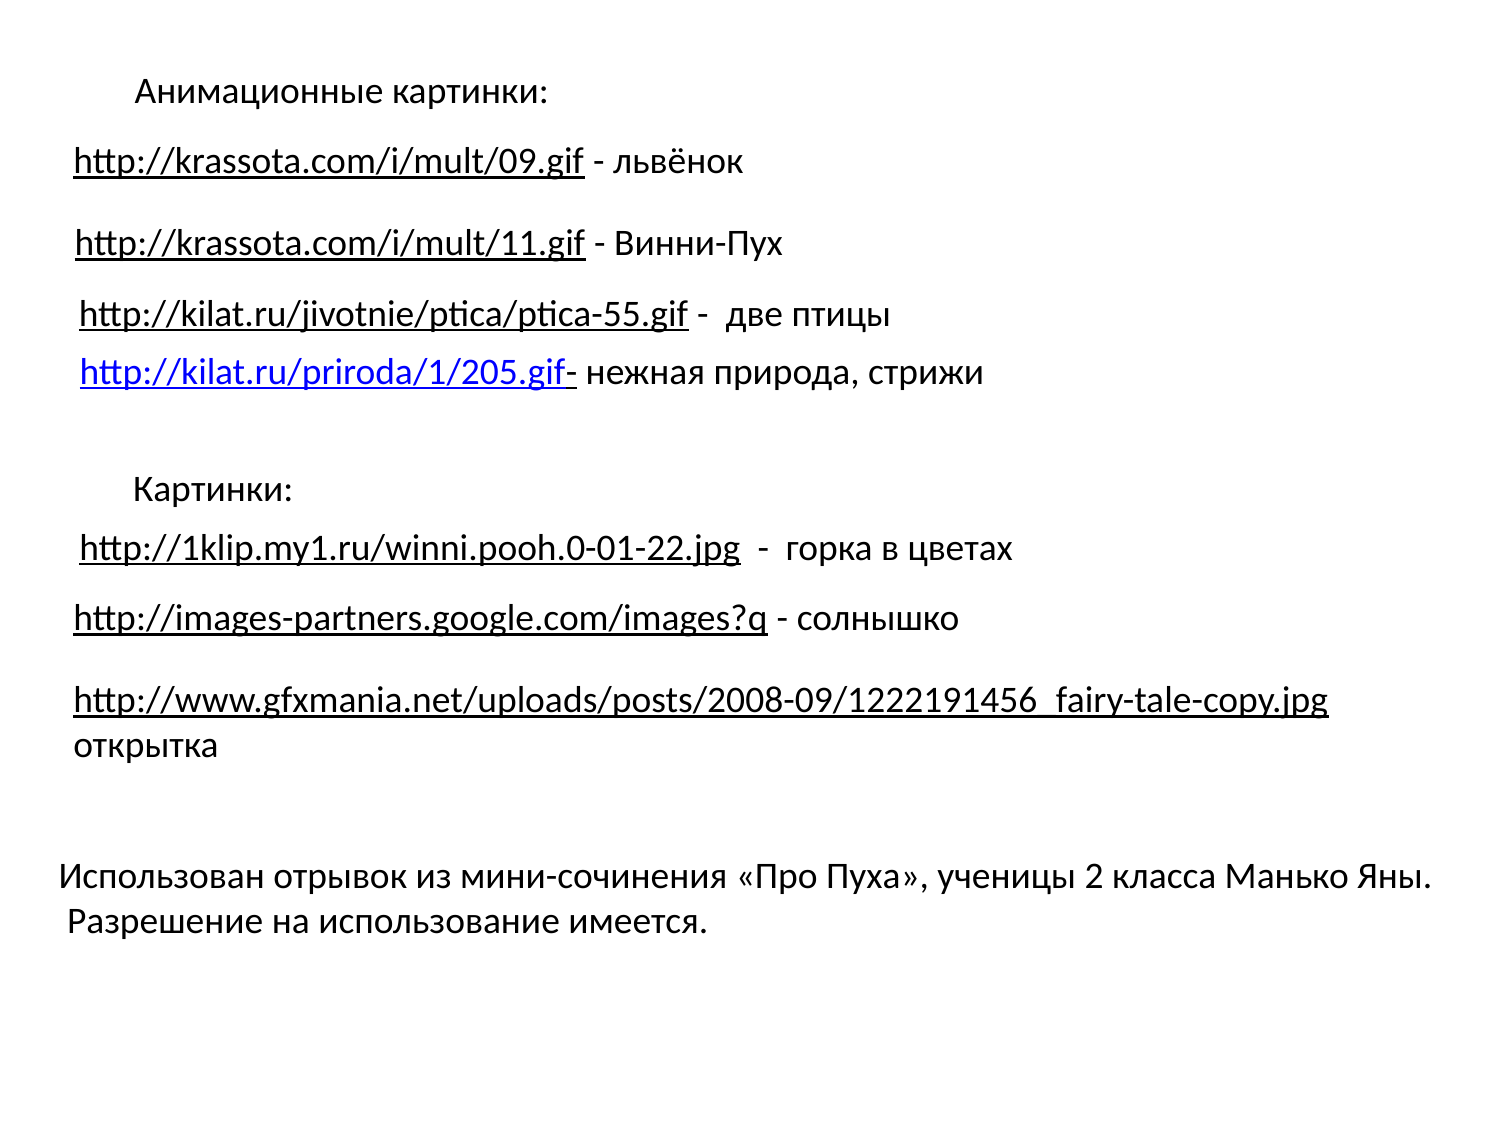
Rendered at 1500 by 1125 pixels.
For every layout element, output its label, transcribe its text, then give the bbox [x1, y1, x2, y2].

text_box http://images-partners.google.com/images?q - солнышко [58, 585, 1008, 667]
text_box http://kilat.ru/priroda/1/205.gif- нежная природа, стрижи [64, 339, 1000, 445]
text_box http://kilat.ru/jivotnie/ptica/ptica-55.gif - две птицы [64, 281, 907, 339]
text_box http://www.gfxmania.net/uploads/posts/2008-09/1222191456_fairy-tale-copy.jpg открытка [58, 667, 1442, 843]
text_box http://krassota.com/i/mult/11.gif - Винни-Пух [59, 210, 799, 316]
text_box http://krassota.com/i/mult/09.gif - львёнок [58, 128, 786, 234]
text_box Картинки: [118, 456, 318, 517]
text_box Использован отрывок из мини-сочинения «Про Пуха», ученицы 2 класса Манько Яны. Разрешение на использование имеется. [43, 843, 1449, 949]
text_box http://1klip.my1.ru/winni.pooh.0-01-22.jpg - горка в цветах [64, 515, 1028, 621]
text_box Анимационные картинки: [119, 58, 565, 119]
